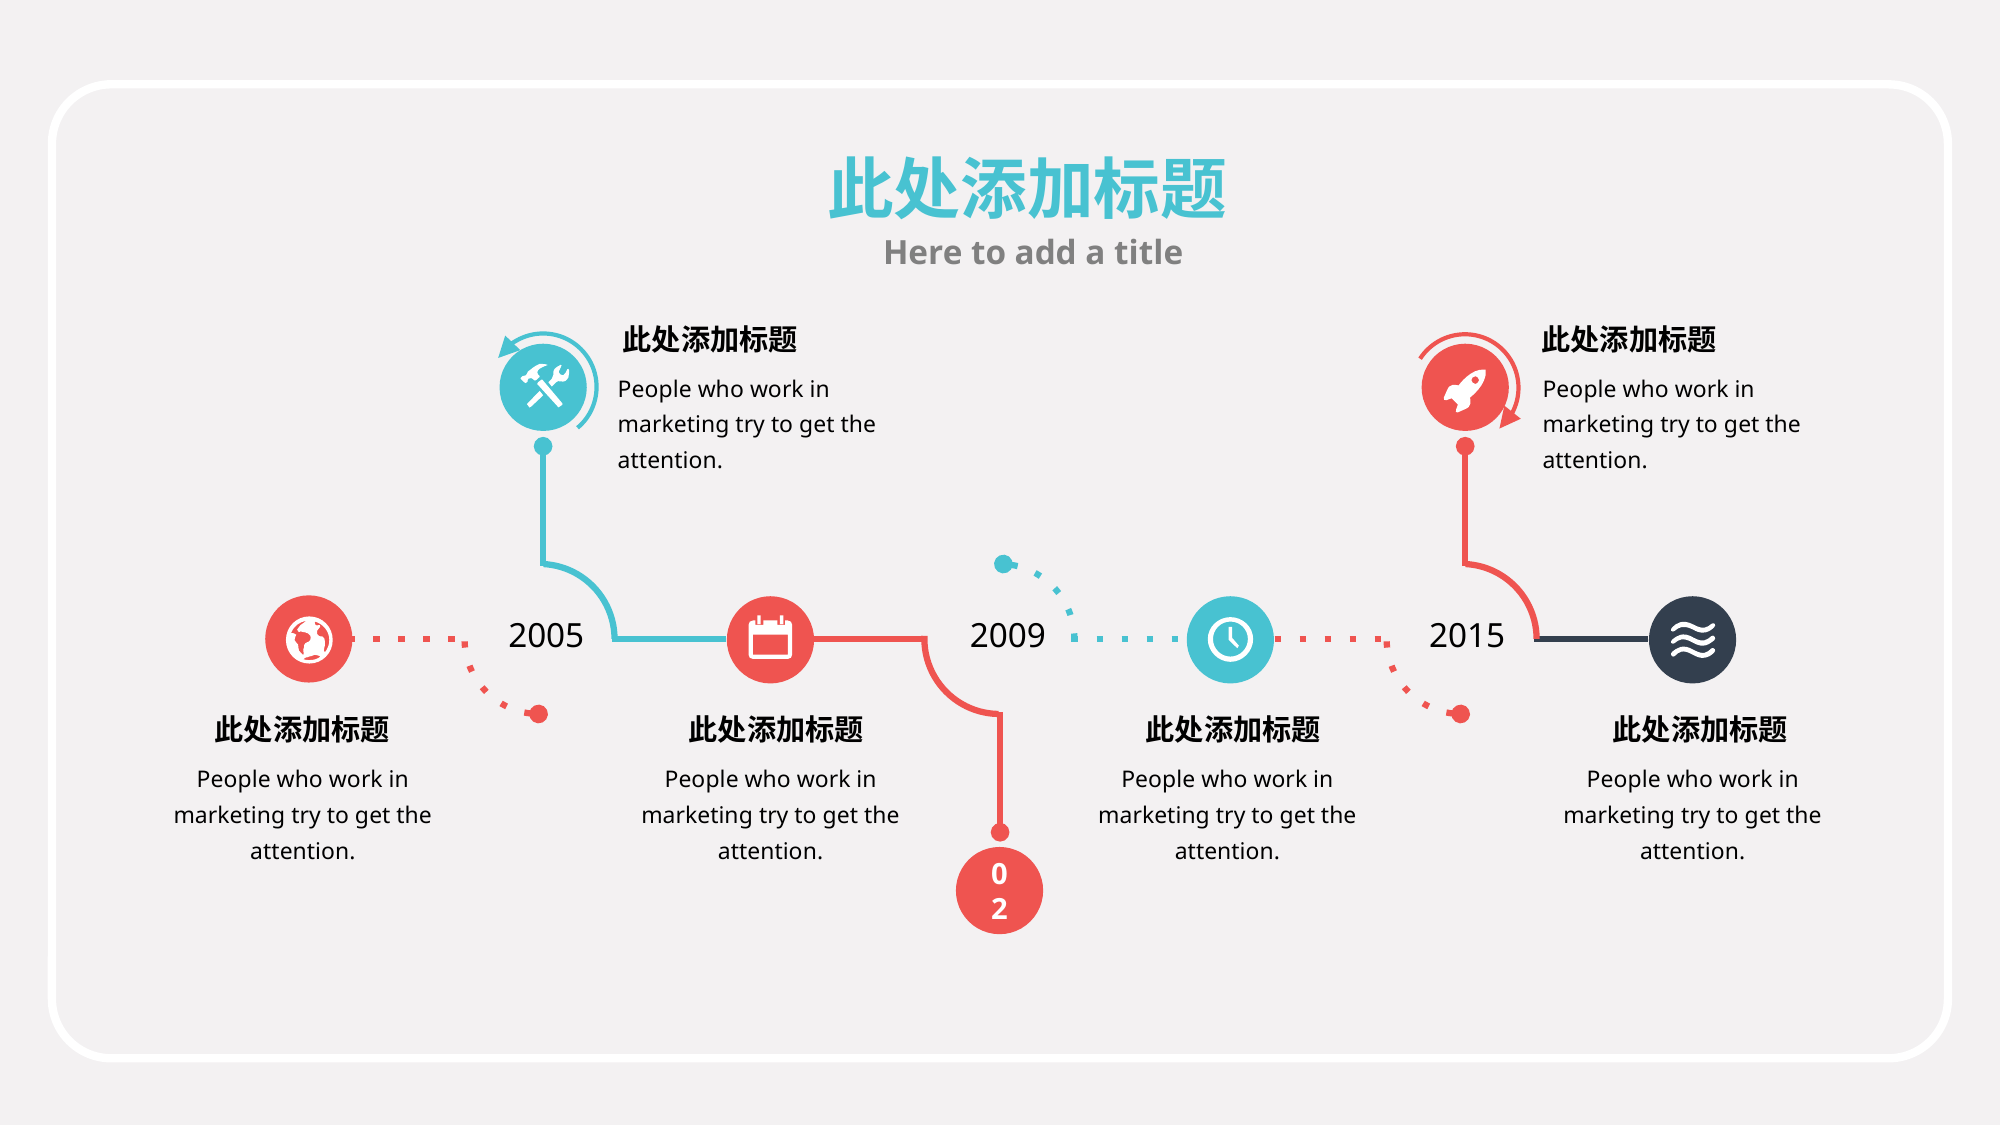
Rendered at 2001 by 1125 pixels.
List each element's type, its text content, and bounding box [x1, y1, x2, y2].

text_box 此处添加标题 [1130, 704, 1356, 764]
text_box [1186, 596, 1274, 684]
text_box [1648, 596, 1737, 684]
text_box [1207, 617, 1254, 662]
text_box 此处添加标题 [1597, 704, 1860, 764]
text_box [812, 563, 1075, 833]
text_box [348, 563, 615, 715]
text_box [285, 616, 333, 664]
text_box People who work in marketing try to get the attention. [602, 358, 941, 518]
text_box 此处添加标题 [199, 704, 406, 764]
text_box 此处添加标题 [673, 704, 812, 764]
text_box [748, 615, 793, 659]
text_box People who work in marketing try to get the attention. [1058, 749, 1397, 836]
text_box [464, 446, 615, 714]
text_box [526, 390, 544, 408]
text_box [1671, 634, 1716, 646]
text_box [812, 139, 1249, 280]
text_box People who work in marketing try to get the attention. [601, 749, 940, 836]
text_box [537, 379, 563, 408]
text_box [1671, 646, 1716, 658]
text_box [1421, 364, 1493, 431]
text_box 此处添加标题 [1526, 313, 1755, 373]
text_box [520, 363, 548, 384]
text_box 02 [955, 846, 1044, 935]
text_box [499, 364, 571, 431]
text_box [498, 333, 597, 428]
text_box [726, 596, 812, 684]
text_box People who work in marketing try to get the attention. [1527, 358, 1866, 445]
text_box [1386, 446, 1537, 714]
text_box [1274, 563, 1537, 715]
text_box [924, 563, 1186, 715]
text_box People who work in marketing try to get the attention. [134, 749, 472, 836]
text_box [265, 595, 348, 683]
text_box [548, 364, 570, 387]
text_box 此处添加标题 [607, 313, 862, 373]
text_box [1420, 334, 1521, 429]
text_box People who work in marketing try to get the attention. [1523, 749, 1862, 836]
text_box [1671, 621, 1716, 633]
text_box [1443, 369, 1486, 413]
